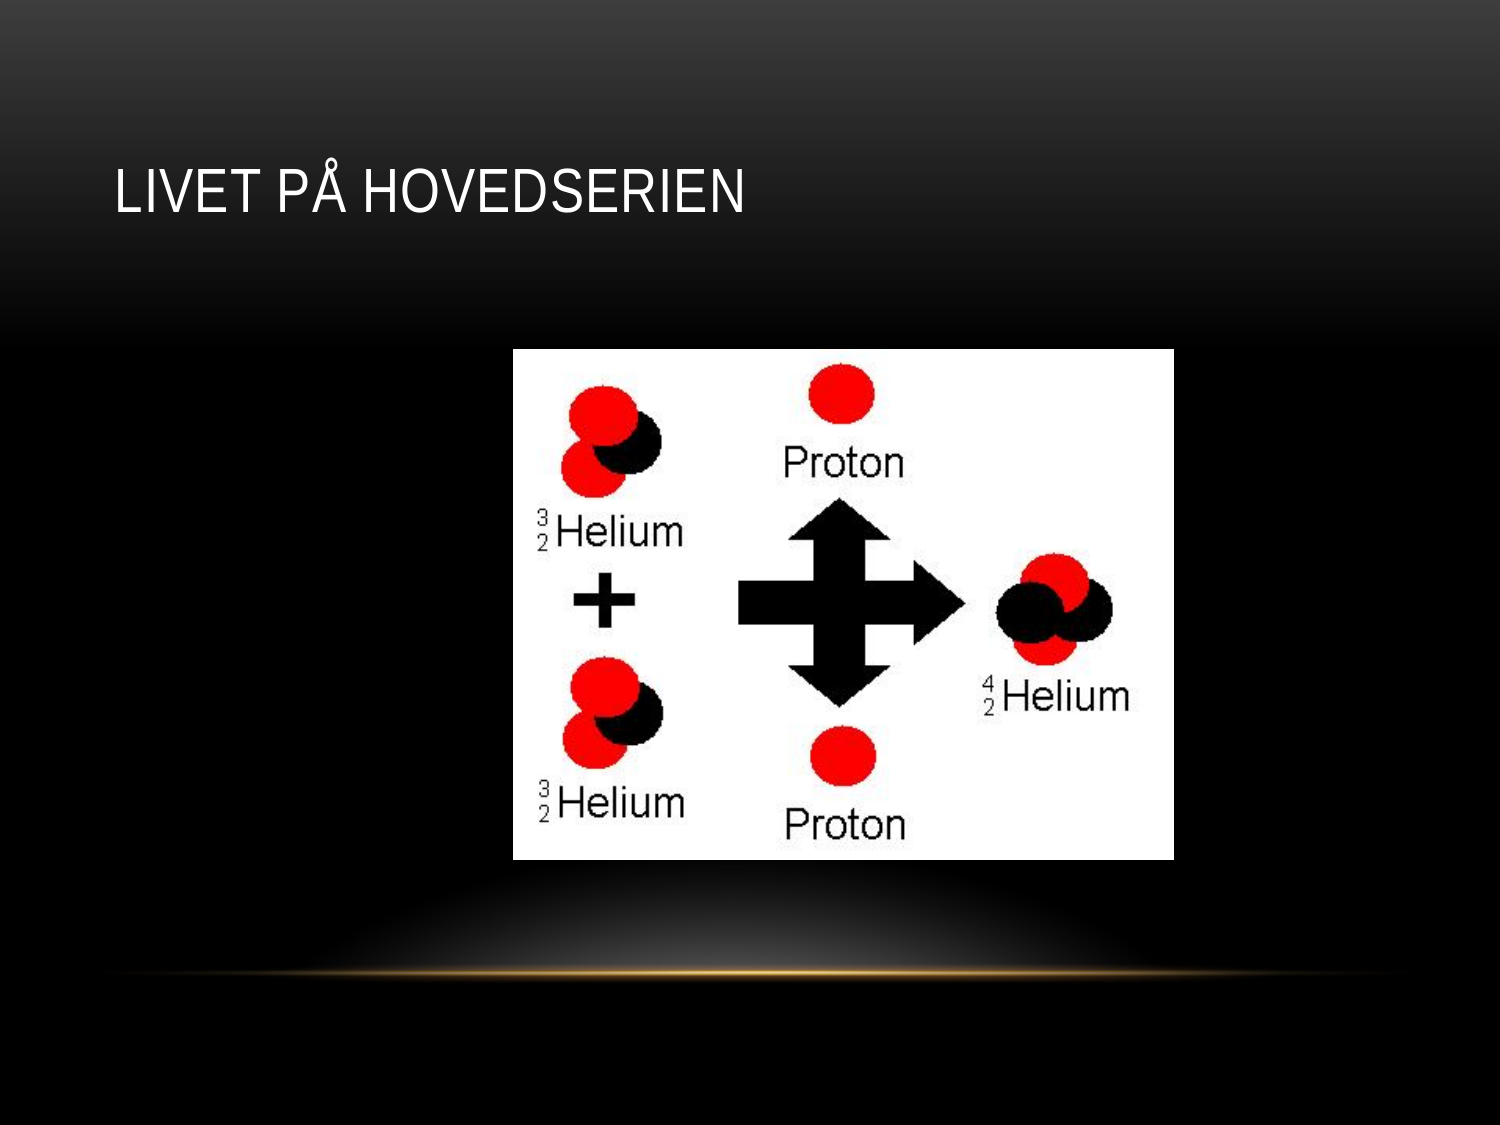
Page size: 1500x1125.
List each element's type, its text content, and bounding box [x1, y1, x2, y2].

picture [0, 0, 1500, 1125]
title Livet på hovedserien [99, 45, 1400, 233]
